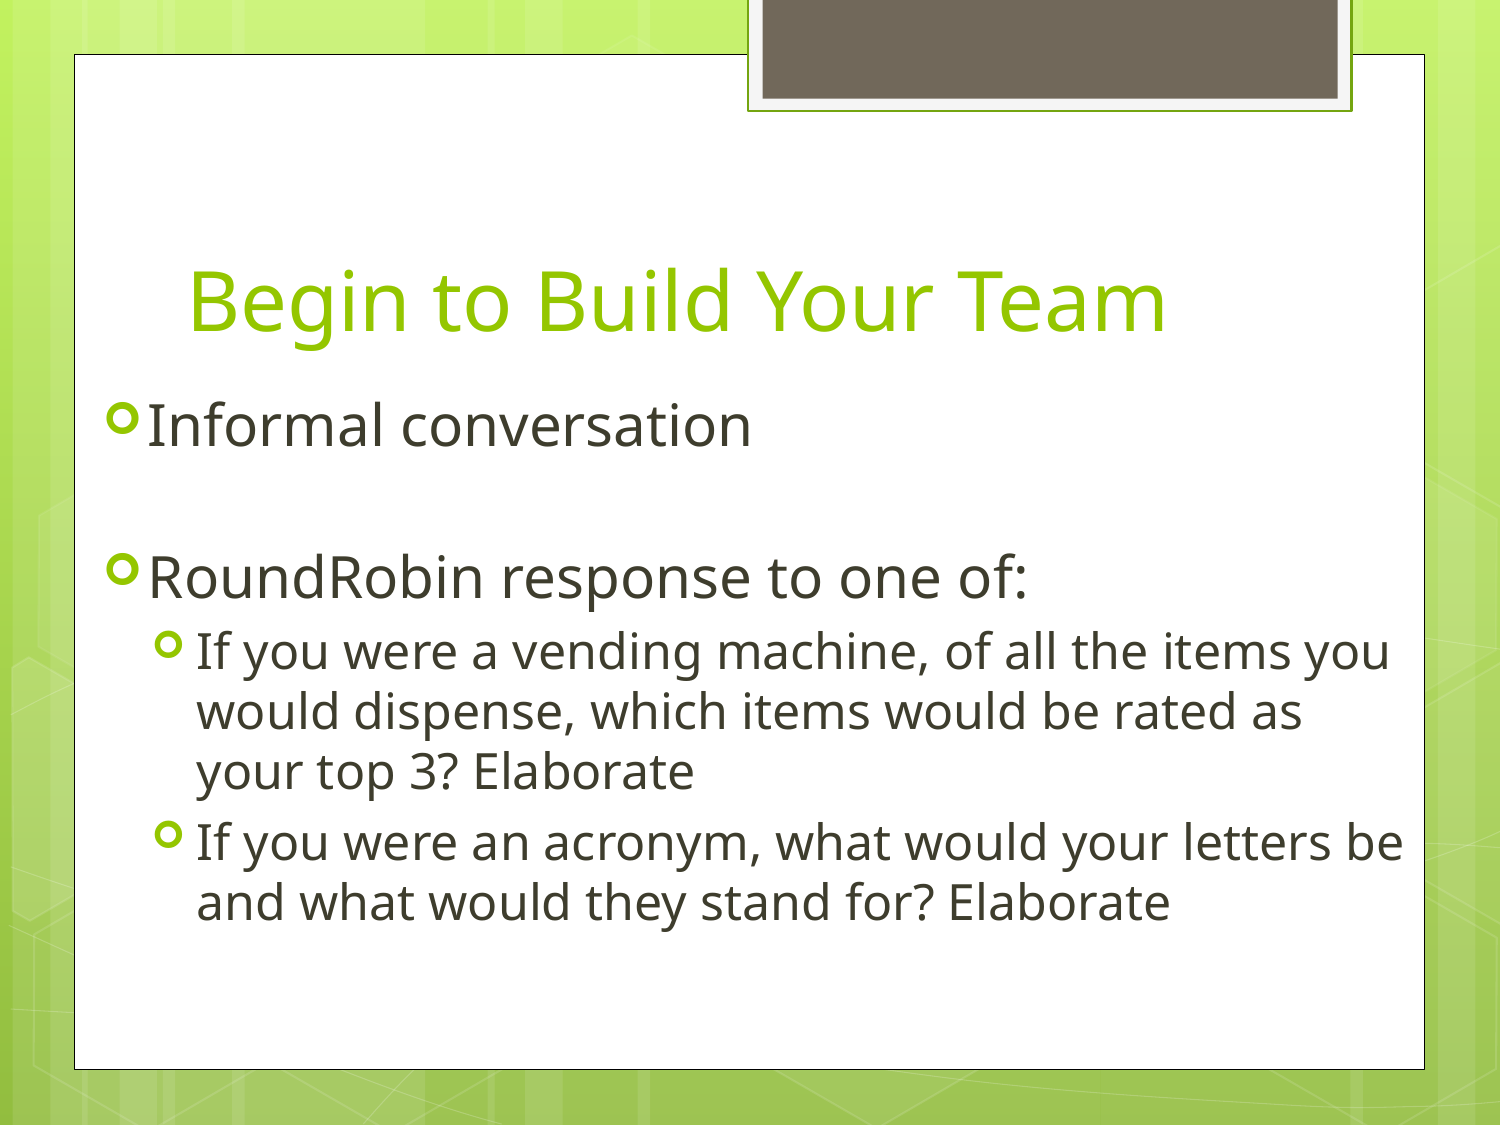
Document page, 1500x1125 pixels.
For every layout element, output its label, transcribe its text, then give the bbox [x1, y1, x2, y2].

title Begin to Build Your Team [171, 168, 1324, 357]
list Informal conversation RoundRobin response to one of: If you were a vending machine, of all the items you would dispense, which items would be rated as your top 3? Elaborate If you were an acronym, what would your letters be and what would they stand for? Elaborate [76, 381, 1436, 1035]
